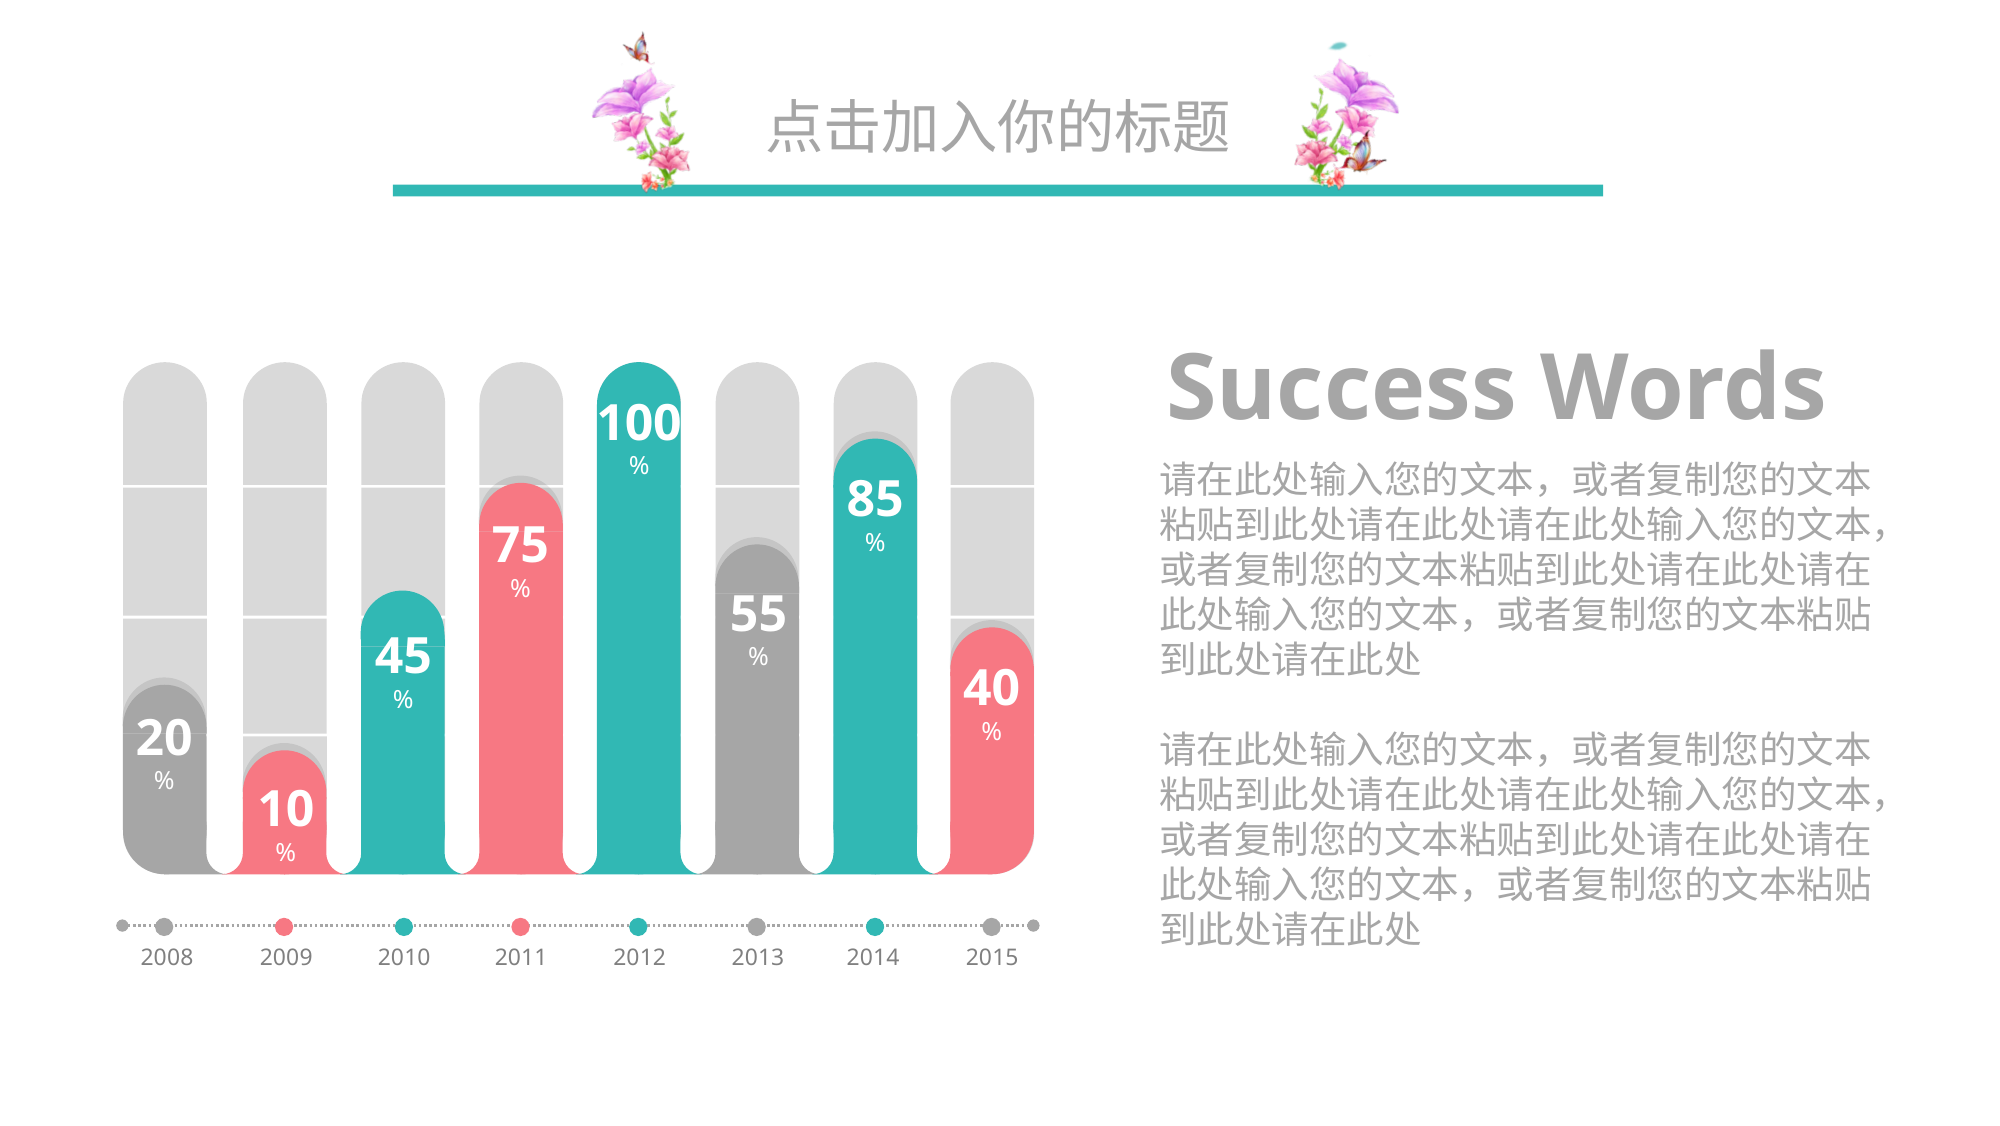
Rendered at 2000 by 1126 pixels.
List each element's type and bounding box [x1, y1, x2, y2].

picture [1300, 29, 1417, 208]
text_box [1399, 89, 1604, 197]
text_box [392, 89, 586, 197]
picture [571, 20, 701, 208]
text_box [701, 89, 1300, 197]
text_box [122, 320, 1898, 978]
